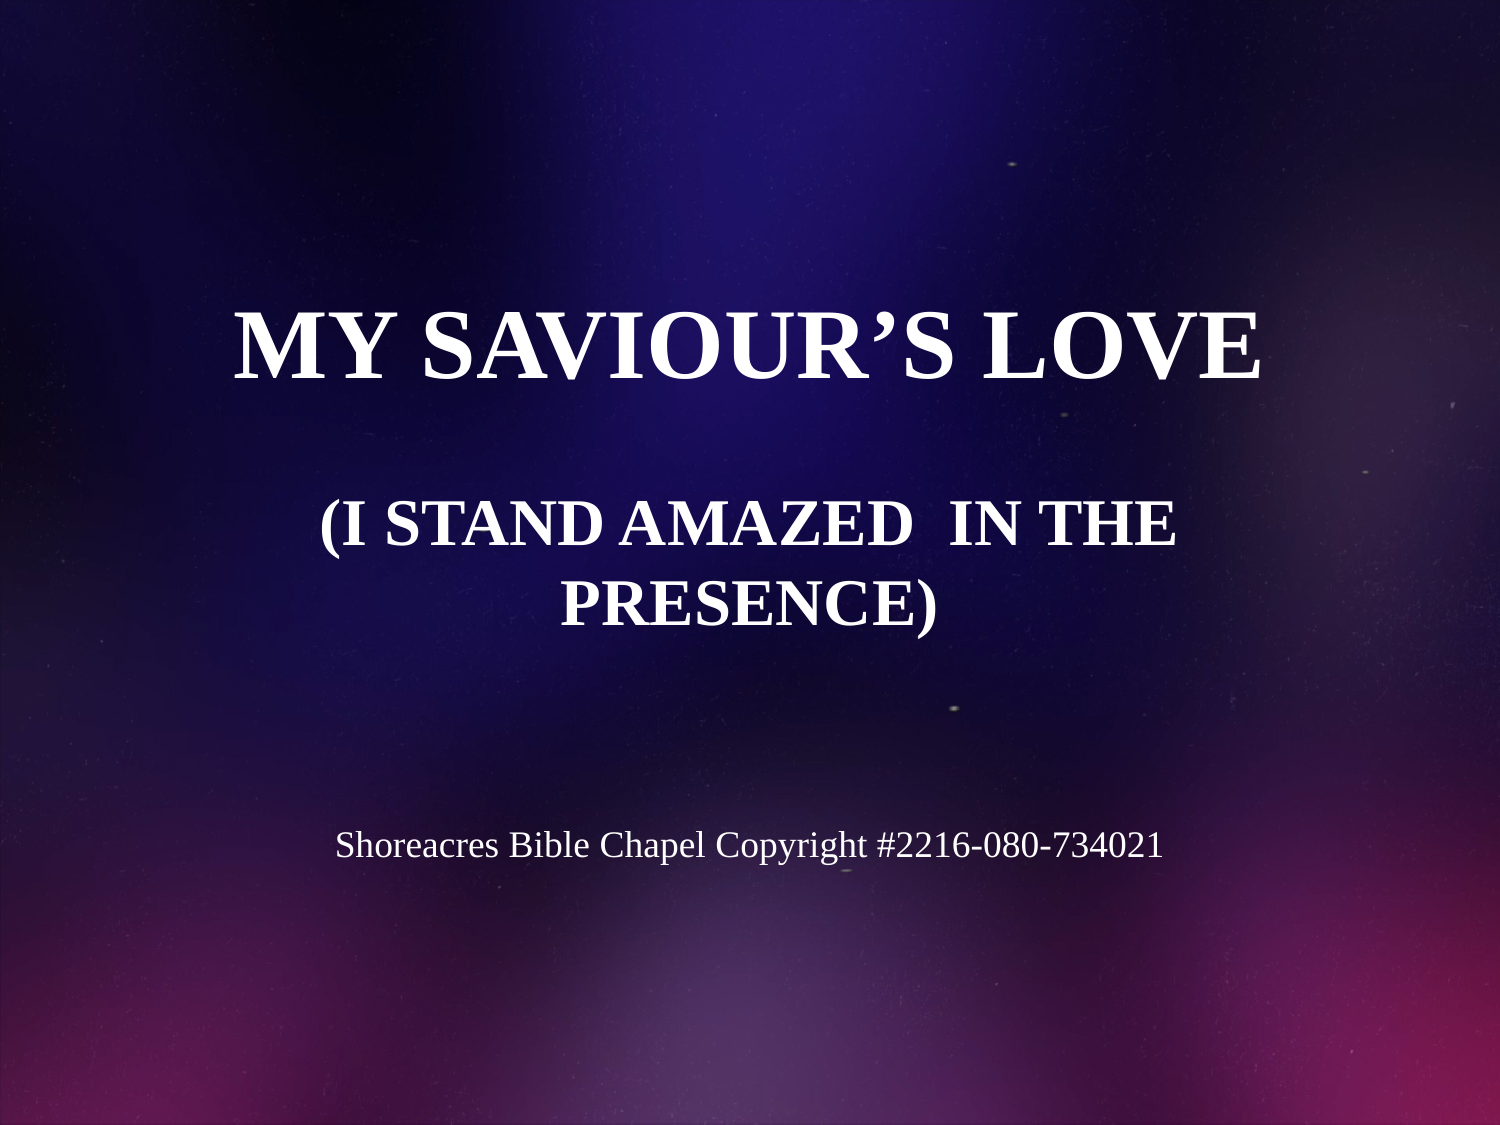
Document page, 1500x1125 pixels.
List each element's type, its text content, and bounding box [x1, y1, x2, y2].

title MY SAVIOUR’S LOVE (I STAND AMAZED IN THE PRESENCE) [112, 474, 1388, 663]
subtitle Shoreacres Bible Chapel Copyright #2216-080-734021 [225, 812, 1275, 1100]
picture [0, 0, 1500, 1125]
